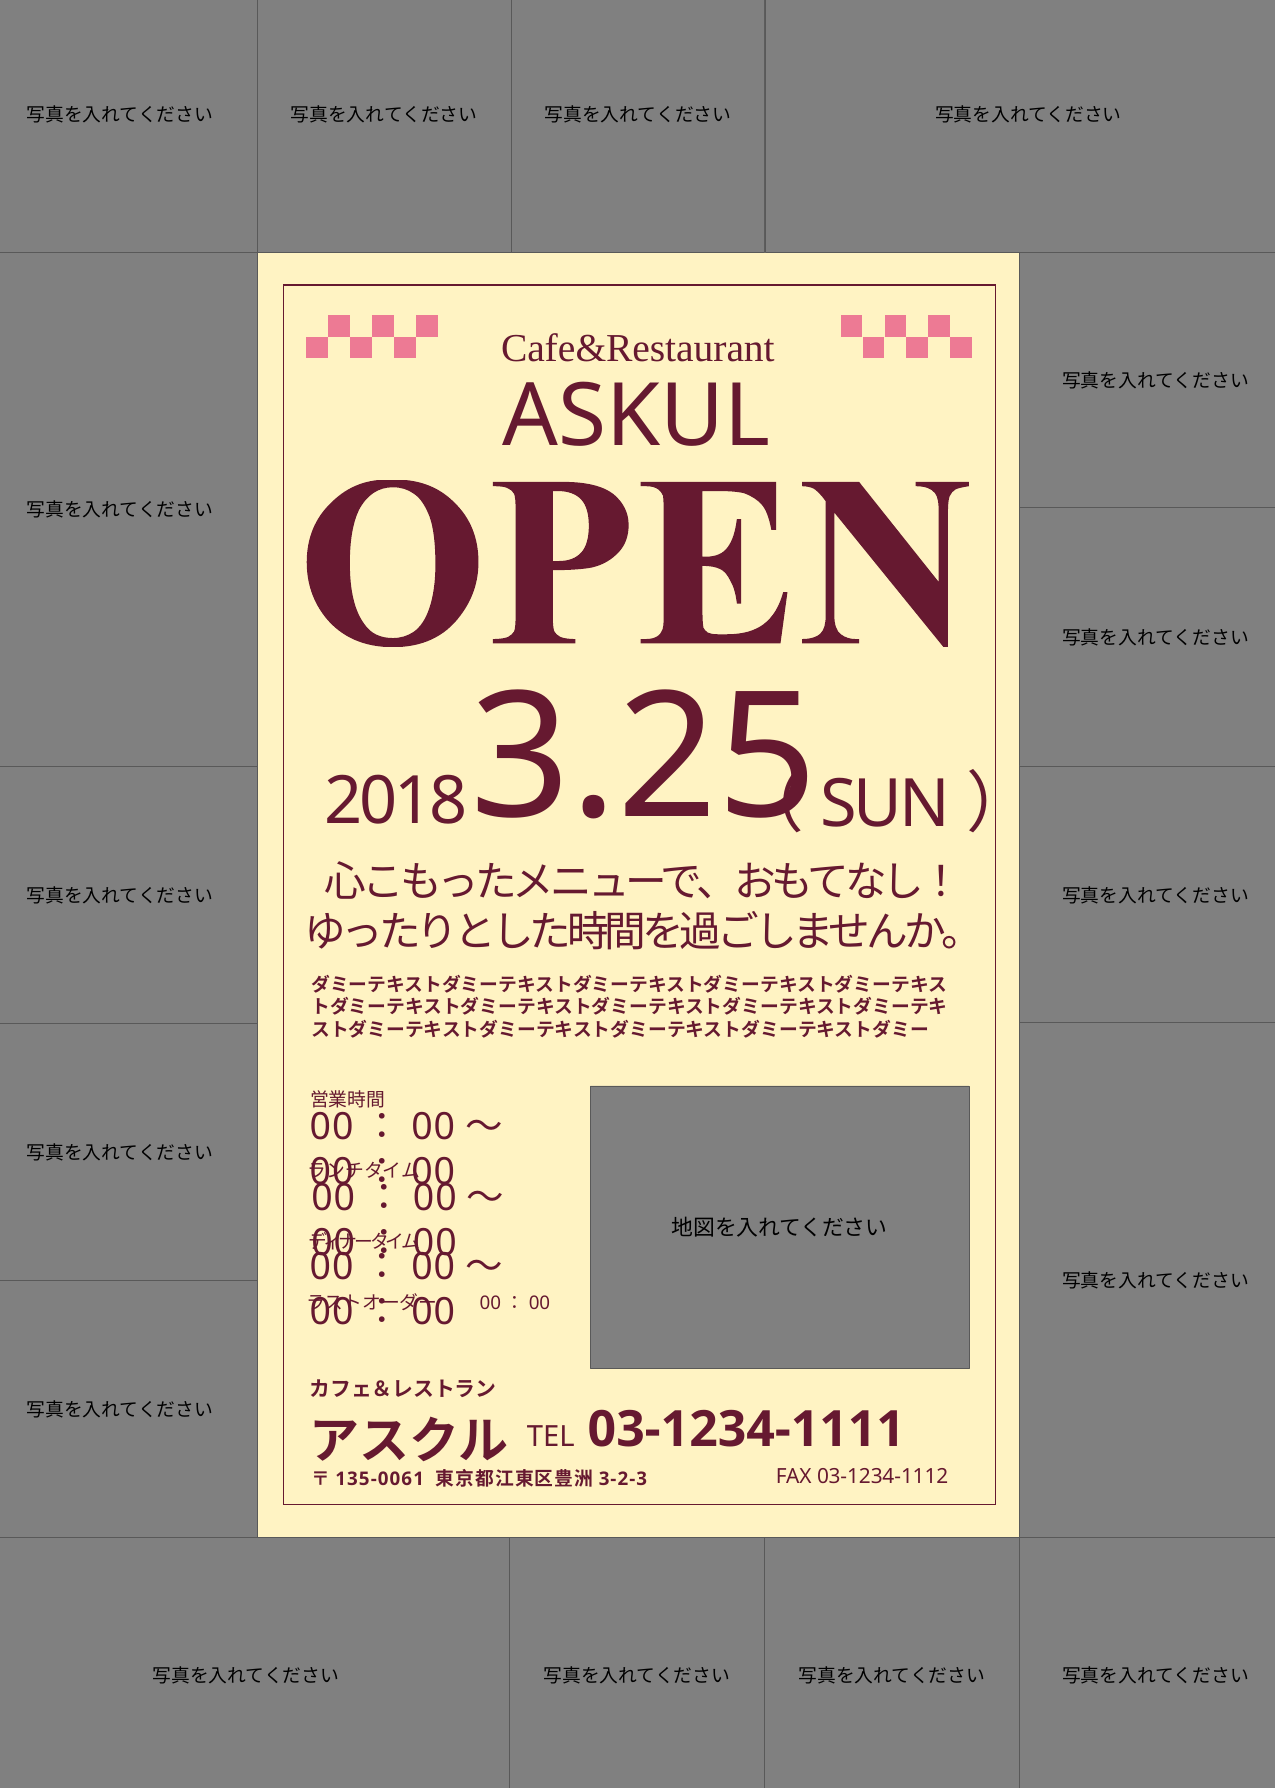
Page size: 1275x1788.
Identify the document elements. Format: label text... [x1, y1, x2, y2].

text_box 写真を入れてください [0, 0, 256, 252]
picture [1, 2, 1275, 1788]
